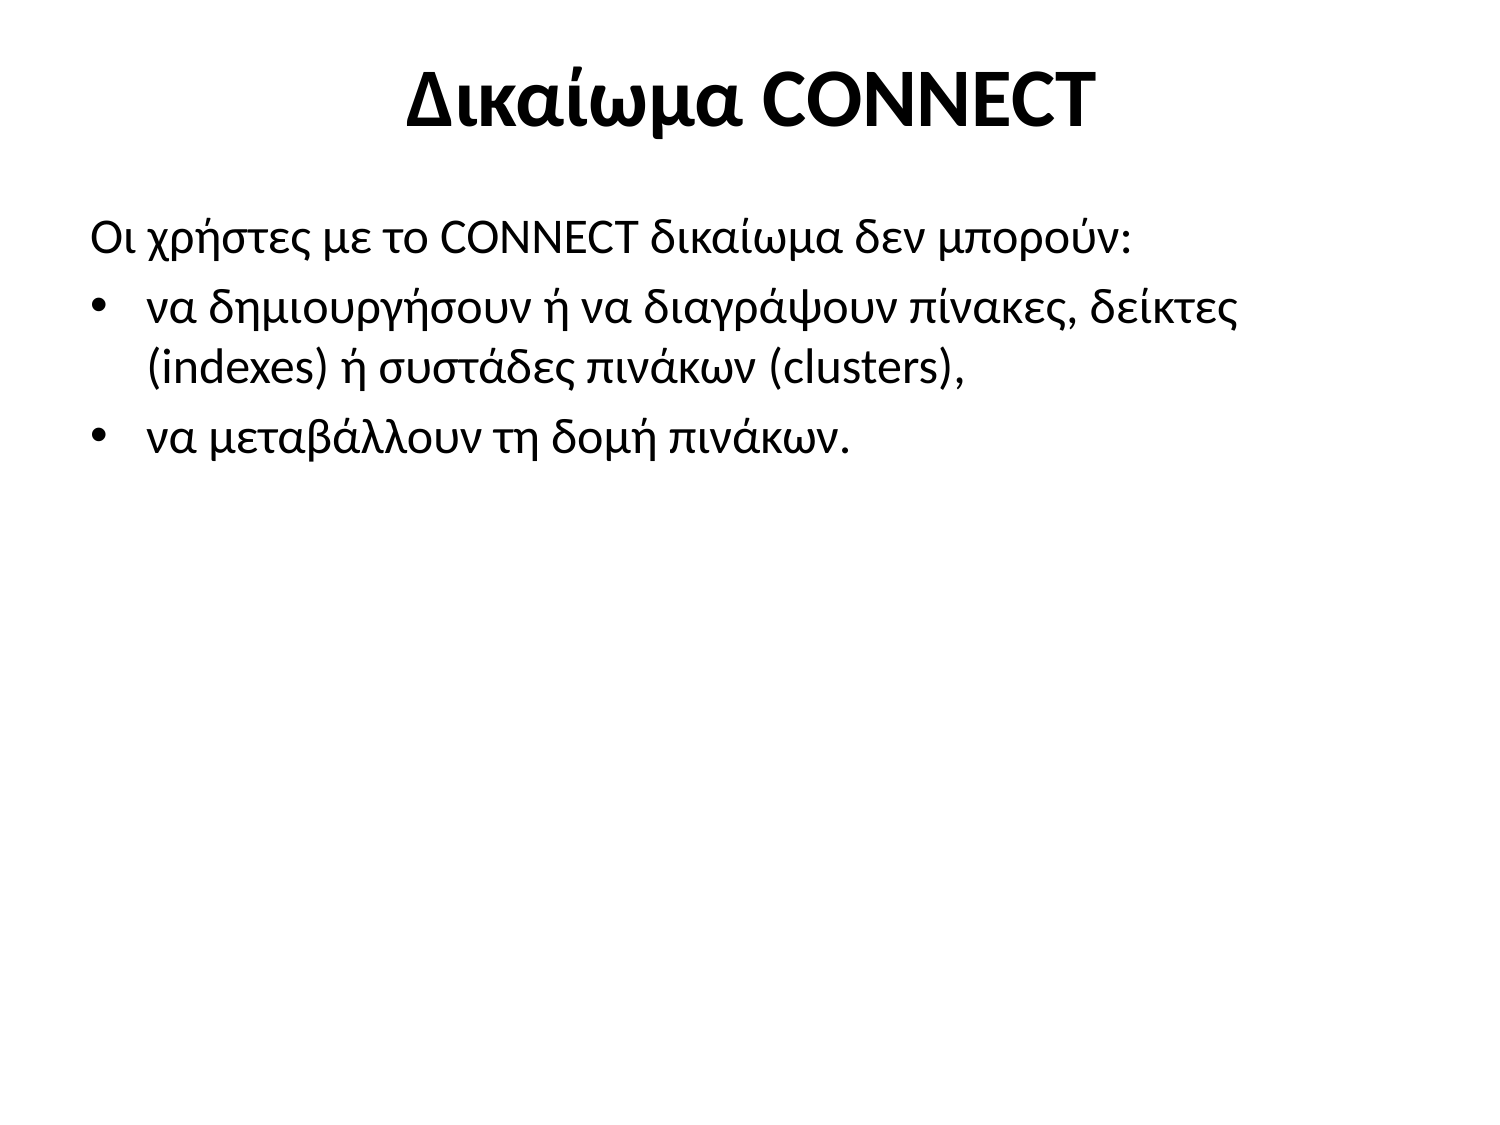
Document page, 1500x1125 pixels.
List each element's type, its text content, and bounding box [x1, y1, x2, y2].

title Δικαίωμα CONNECT [76, 19, 1427, 169]
list Οι χρήστες με το CONNECT δικαίωμα δεν μπορούν: να δημιουργήσουν ή να διαγράψουν πίνακες, δείκτες (indexes) ή συστάδες πινάκων (clusters), να μεταβάλλουν τη δομή πινάκων. [75, 196, 1425, 1024]
